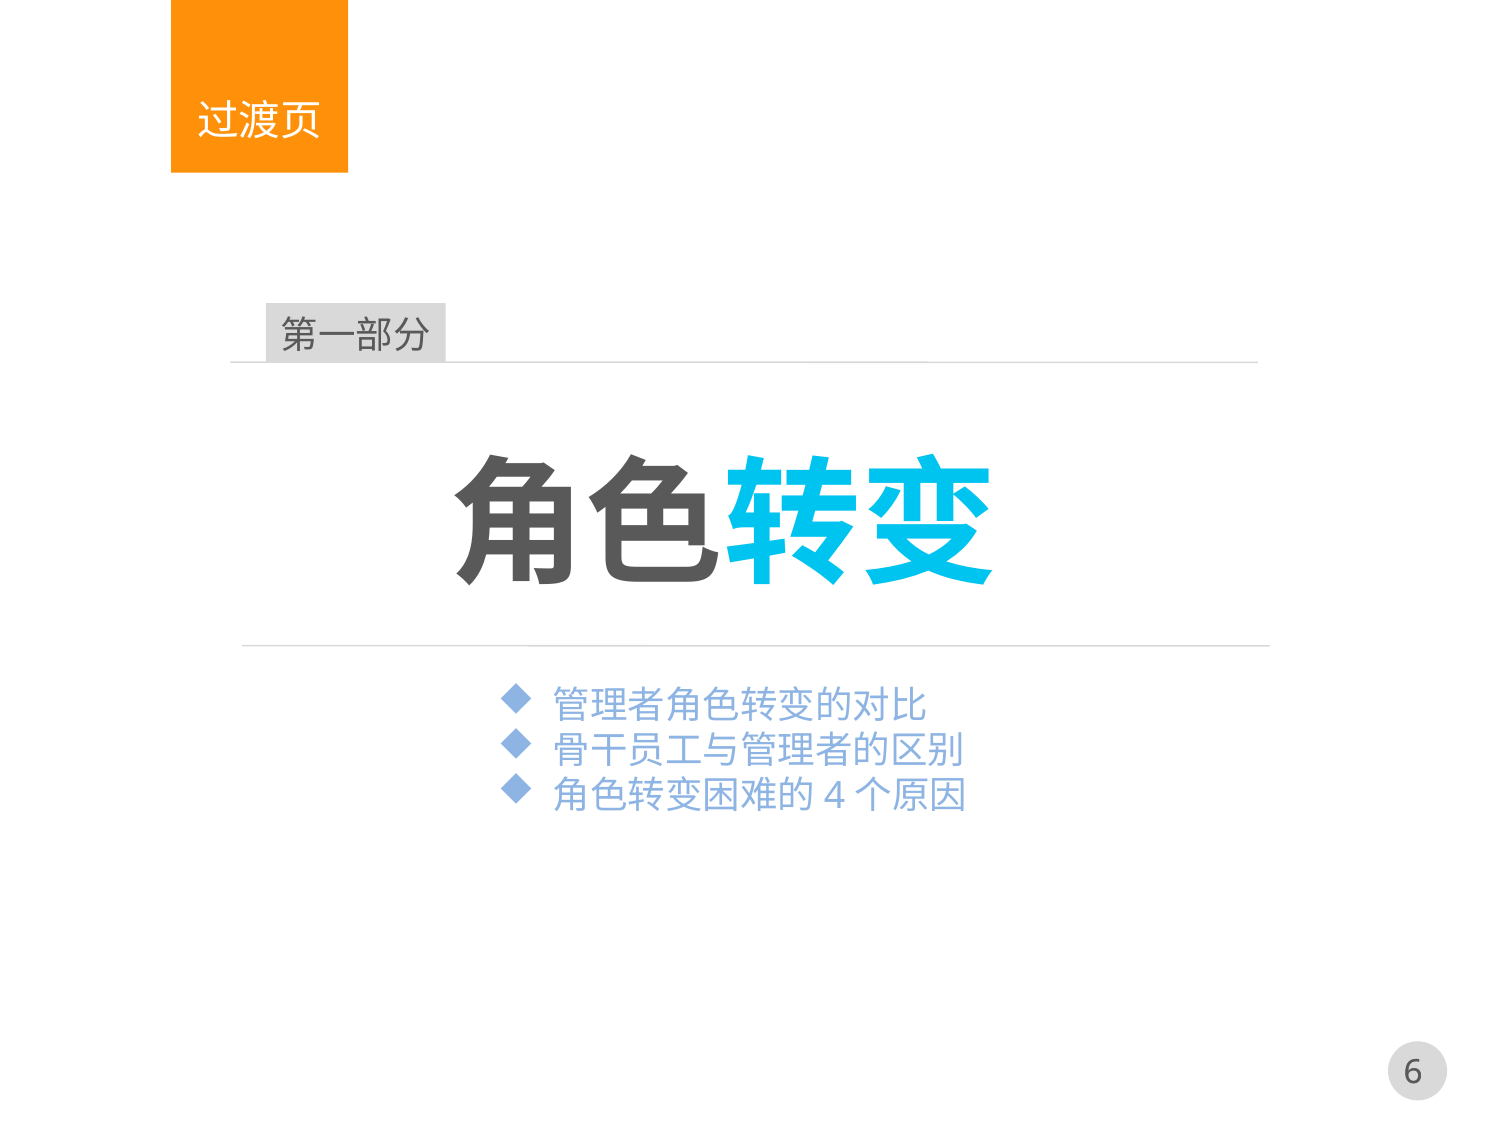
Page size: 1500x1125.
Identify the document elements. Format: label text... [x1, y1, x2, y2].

text_box 管理者角色转变的对比 骨干员工与管理者的区别 角色转变困难的4个原因 [486, 675, 1008, 822]
text_box [1402, 1039, 1433, 1043]
text_box 6 [1364, 1043, 1471, 1125]
text_box 角色转变 [433, 404, 1107, 607]
text_box 第一部分 [265, 303, 446, 360]
